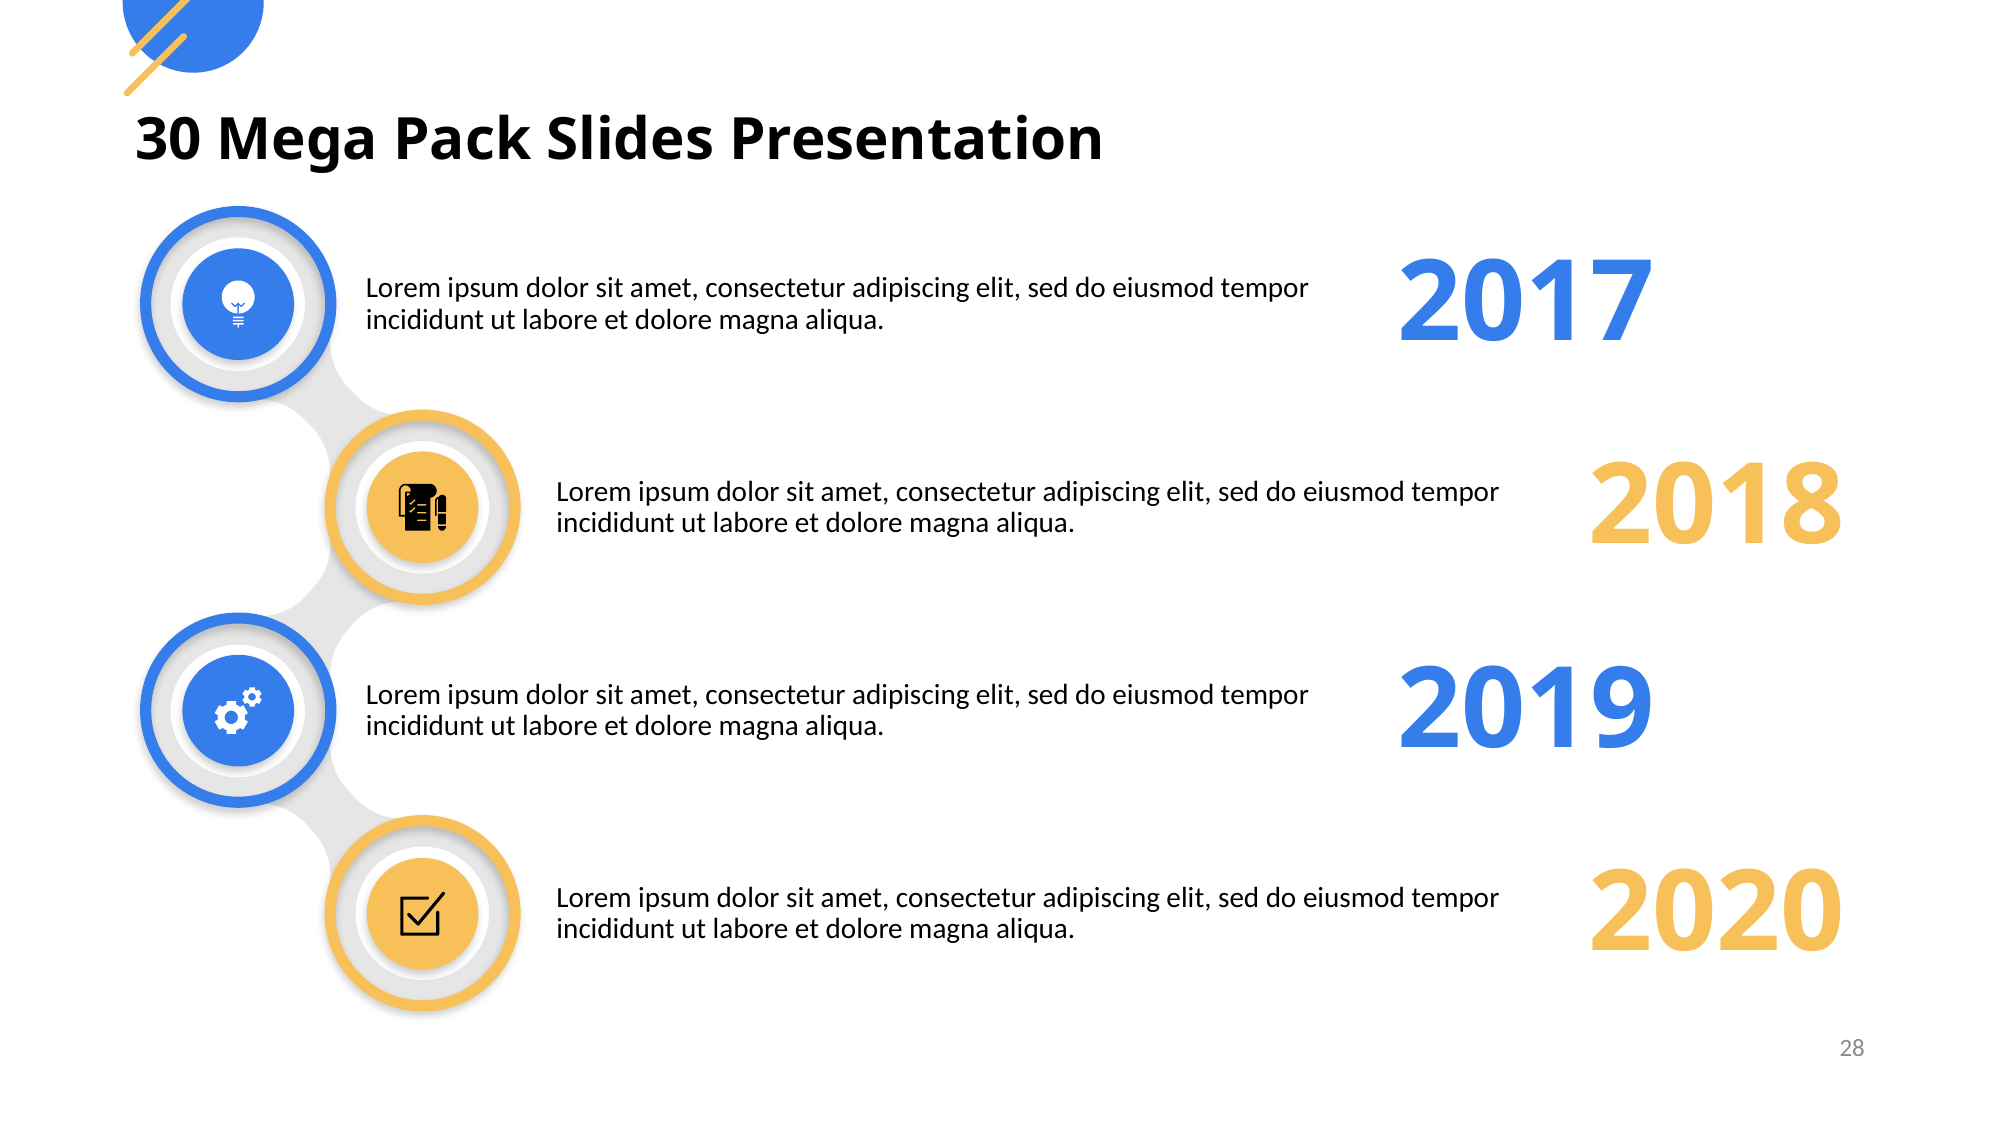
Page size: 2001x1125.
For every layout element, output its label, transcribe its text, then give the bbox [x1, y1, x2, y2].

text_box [92, 0, 265, 77]
slide_number 28 [1430, 1016, 1881, 1077]
title 30 Mega Pack Slides Presentation [119, 76, 1881, 204]
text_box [139, 205, 1860, 1012]
